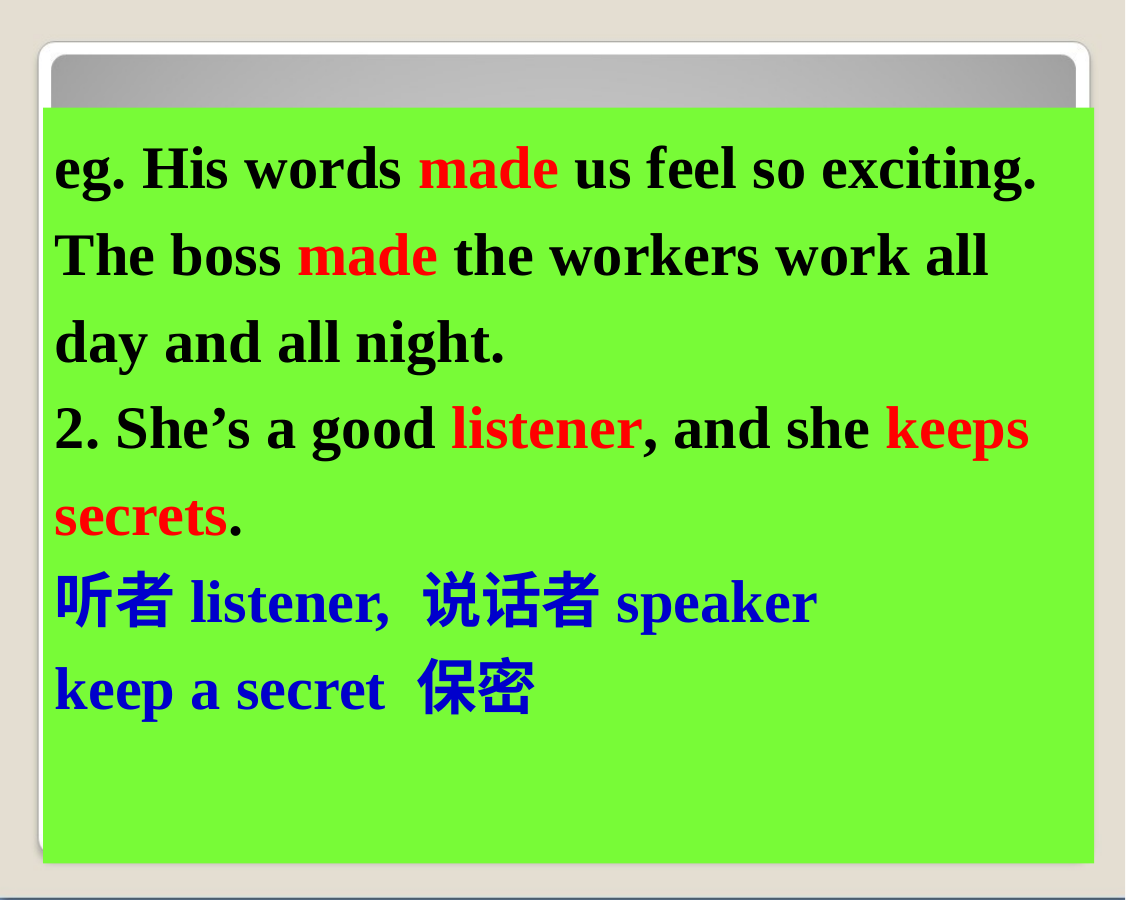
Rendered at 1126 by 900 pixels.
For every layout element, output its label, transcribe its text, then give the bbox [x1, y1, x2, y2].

list eg. His words made us feel so exciting. The boss made the workers work all day and all night. 2. She’s a good listener, and she keeps secrets. 听者listener, 说话者speaker keep a secret 保密 [43, 107, 1095, 864]
picture [0, 0, 1126, 900]
